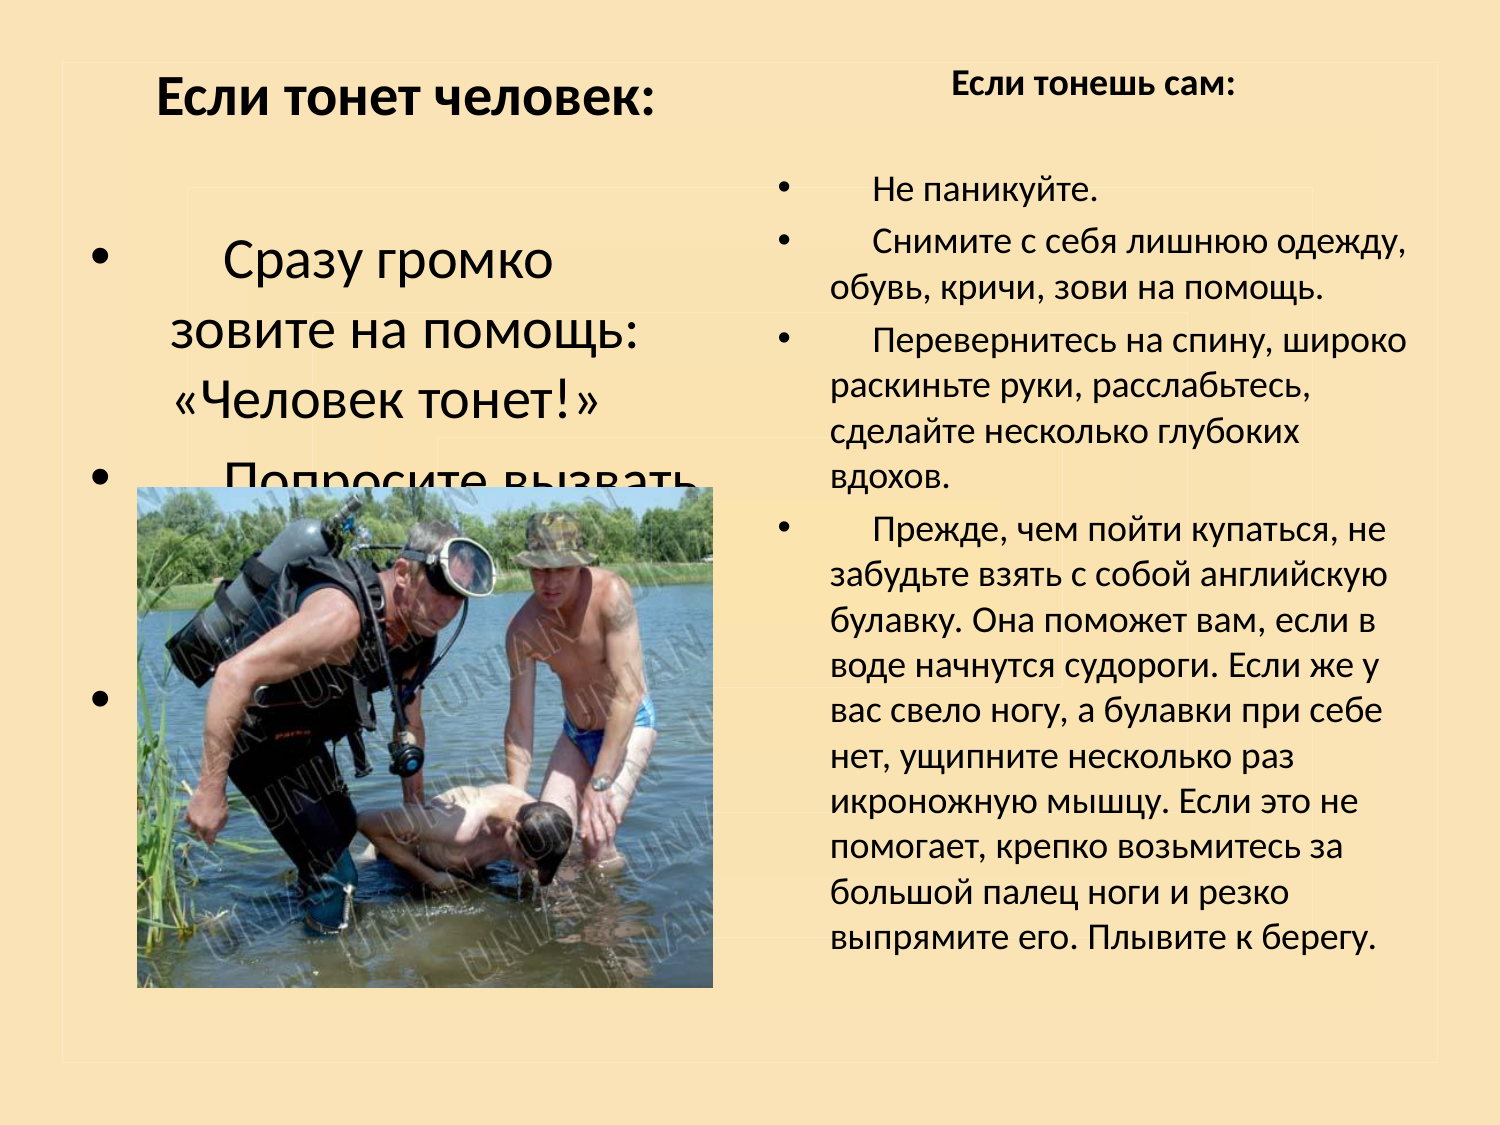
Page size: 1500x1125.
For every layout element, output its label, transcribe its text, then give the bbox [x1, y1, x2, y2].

list Если тонет человек: Сразу громко зовите на помощь: «Человек тонет!» Попросите вызвать спасателей и «скорую помощь». Бросьте тонущему спасательный круг, длинную веревку с узлом на конце. [75, 50, 738, 1005]
picture [137, 487, 713, 988]
list Если тонешь сам: Не паникуйте. Снимите с себя лишнюю одежду, обувь, кричи, зови на помощь. Перевернитесь на спину, широко раскиньте руки, расслабьтесь, сделайте несколько глубоких вдохов. Прежде, чем пойти купаться, не забудьте взять с собой английскую булавку. Она поможет вам, если в воде начнутся судороги. Если же у вас свело ногу, а булавки при себе нет, ущипните несколько раз икроножную мышцу. Если это не помогает, крепко возьмитесь за большой палец ноги и резко выпрямите его. Плывите к берегу. [762, 50, 1425, 1005]
